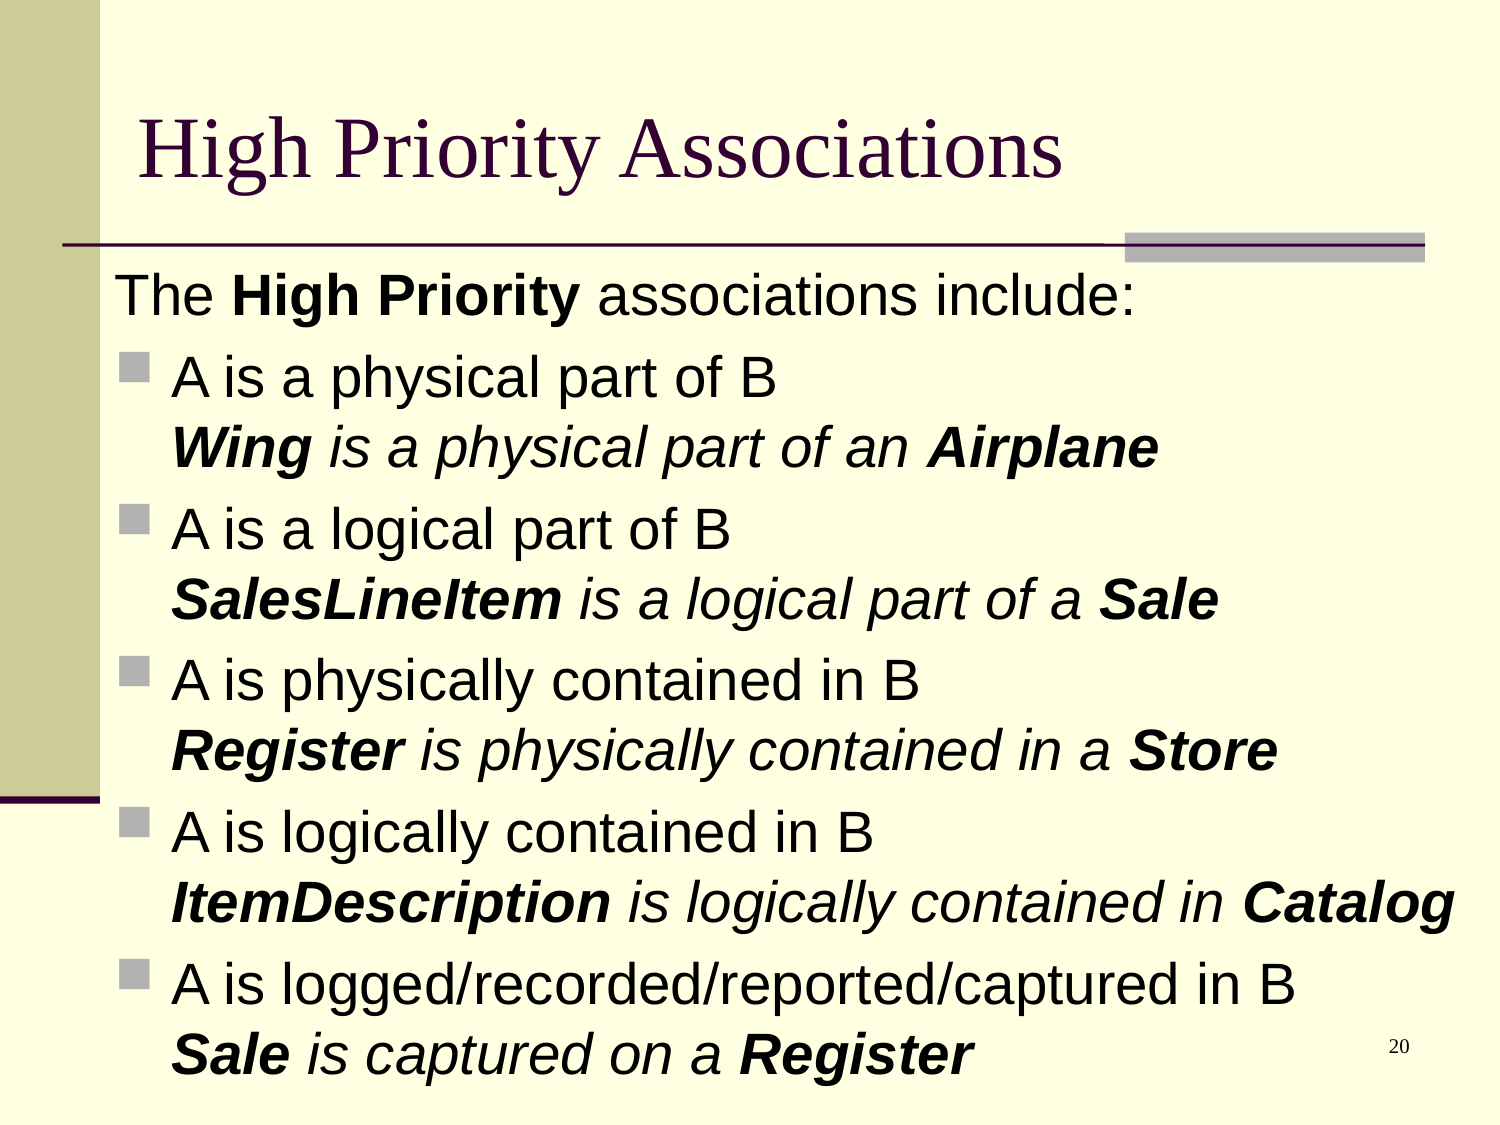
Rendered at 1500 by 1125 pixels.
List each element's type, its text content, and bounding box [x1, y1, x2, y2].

title High Priority Associations [99, 49, 1299, 236]
list The High Priority associations include: A is a physical part of B Wing is a physical part of an Airplane A is a logical part of B SalesLineItem is a logical part of a Sale A is physically contained in B Register is physically contained in a Store A is logically contained in B ItemDescription is logically contained in Catalog A is logged/recorded/reported/captured in B Sale is captured on a Register [99, 249, 1476, 913]
slide_number 20 [1112, 1024, 1426, 1101]
